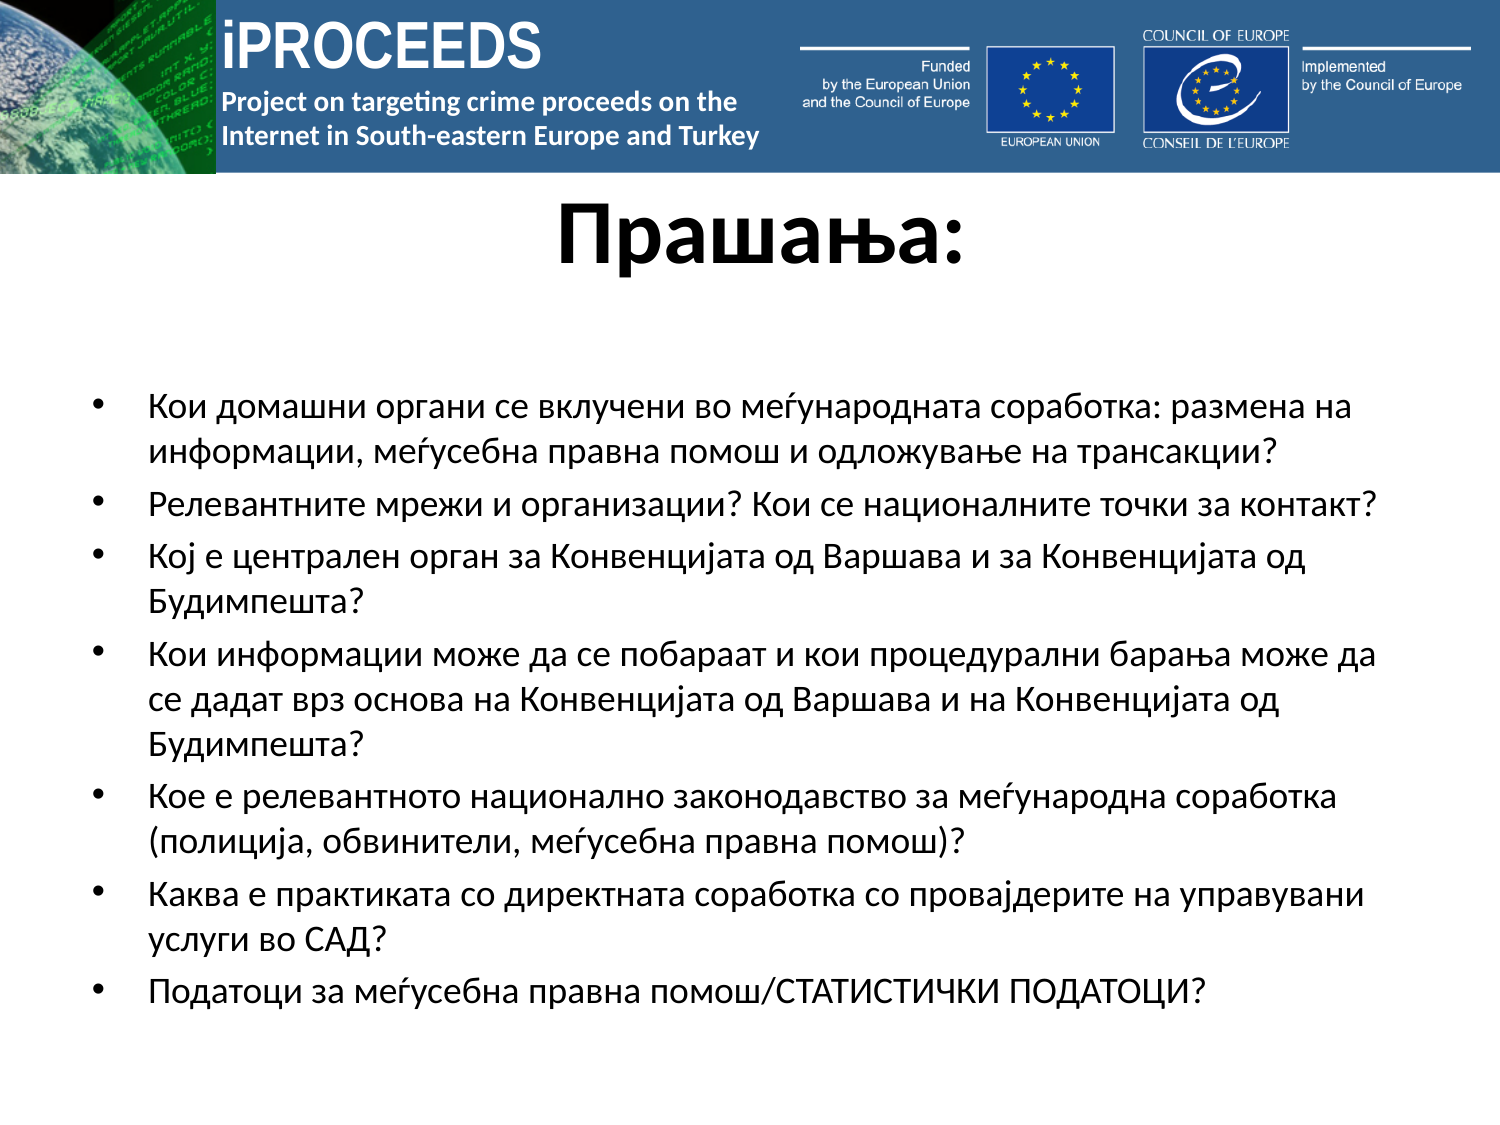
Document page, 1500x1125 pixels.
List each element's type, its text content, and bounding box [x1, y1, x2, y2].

picture [0, 0, 216, 174]
title Прашања: [76, 172, 1427, 282]
list Кои домашни органи се вклучени во меѓународната соработка: размена на информации, меѓусебна правна помош и одложување на трансакции? Релевантните мрежи и организации? Кои се националните точки за контакт? Кој е централен орган за Конвенцијата од Варшава и за Конвенцијата од Будимпешта? Кои информации може да се побараат и кои процедурални барања може да се дадат врз основа на Конвенцијата од Варшава и на Конвенцијата од Будимпешта? Кое е релевантното национално законодавство за меѓународна соработка (полиција, обвинители, меѓусебна правна помош)? Каква е практиката со директната соработка со провајдерите на управувани услуги во САД? Податоци за меѓусебна правна помош/СТАТИСТИЧКИ ПОДАТОЦИ? [76, 373, 1427, 1017]
picture [800, 30, 1471, 148]
